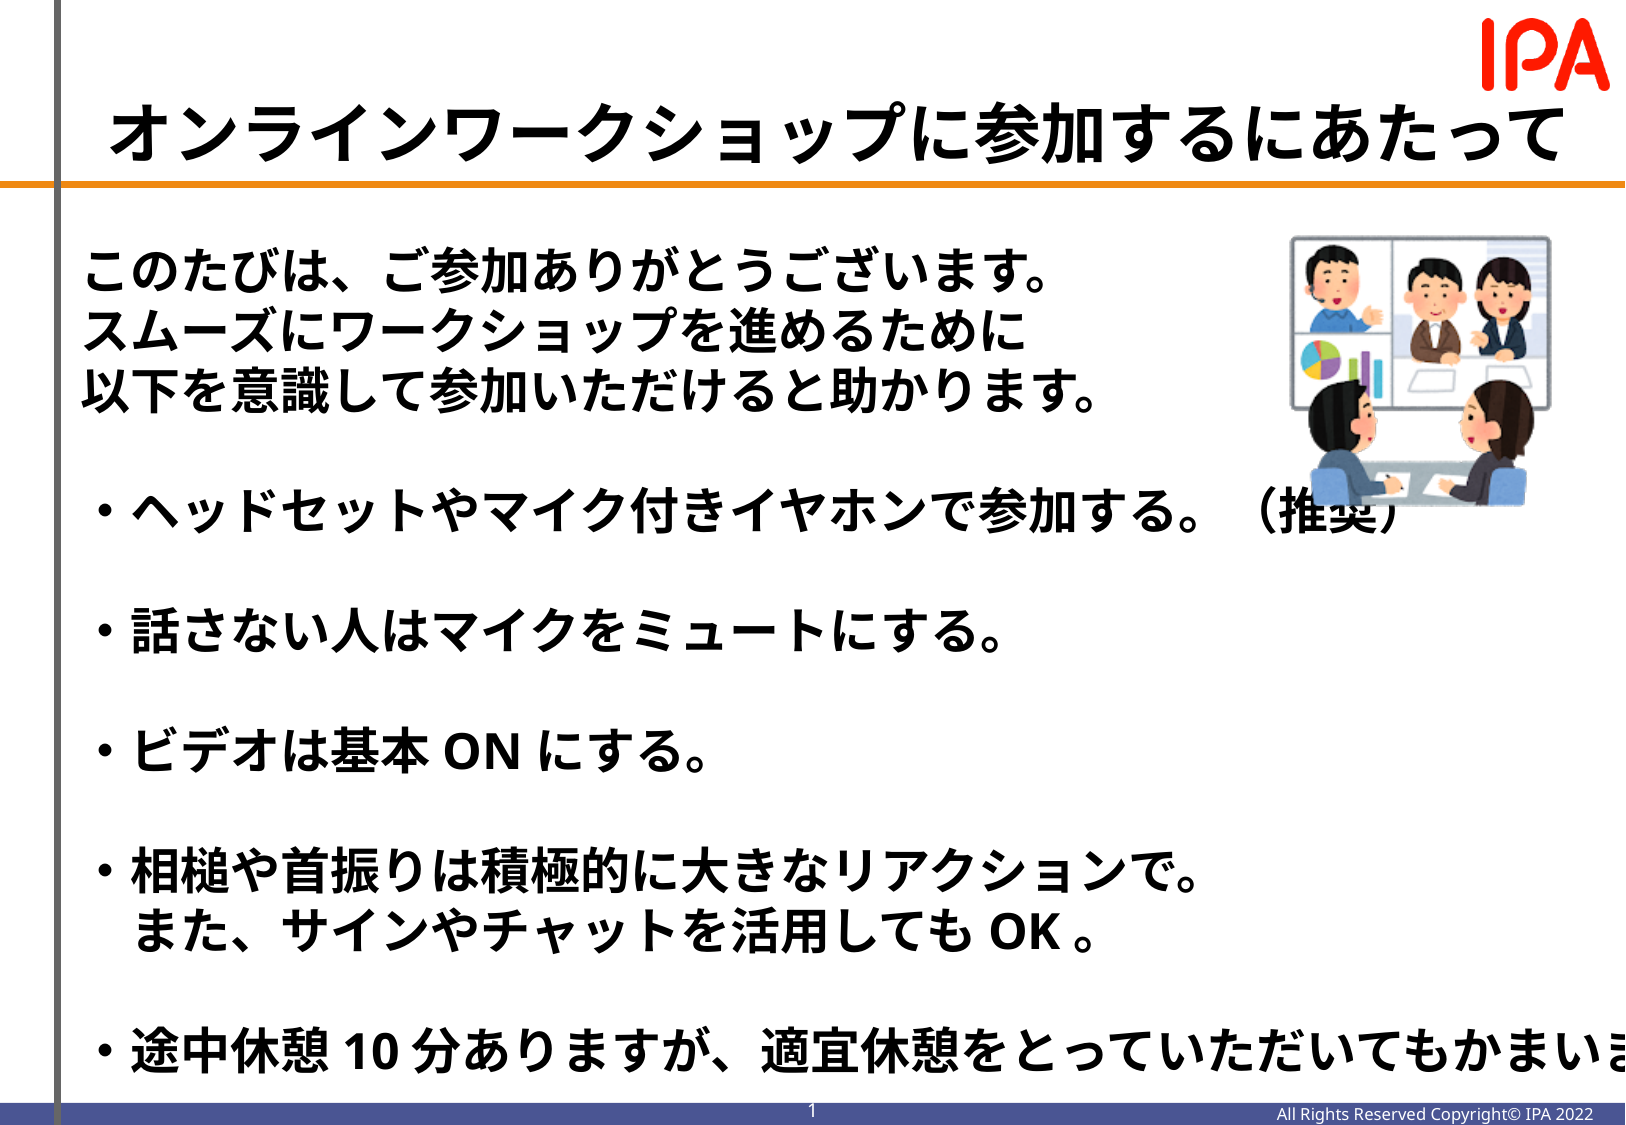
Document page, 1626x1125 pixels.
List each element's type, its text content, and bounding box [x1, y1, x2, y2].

footer All Rights Reserved Copyright© IPA 2022 [1270, 1097, 1625, 1125]
picture [1482, 18, 1610, 91]
slide_number 0 [756, 1094, 869, 1125]
text_box オンラインワークショップに参加するにあたって [91, 84, 529, 167]
picture [1279, 231, 1562, 514]
text_box このたびは、ご参加ありがとうございます。 スムーズにワークショップを進めるために 以下を意識して参加いただけると助かります。 ・ヘッドセットやマイク付きイヤホンで参加する。（推奨） ・話さない人はマイクをミュートにする。 ・ビデオは基本ONにする。 ・相槌や首振りは積極的に大きなリアクションで。 また、サインやチャットを活用してもOK。 ・途中休憩10分ありますが、適宜休憩をとっていただいてもかまいません。 [65, 231, 1448, 966]
